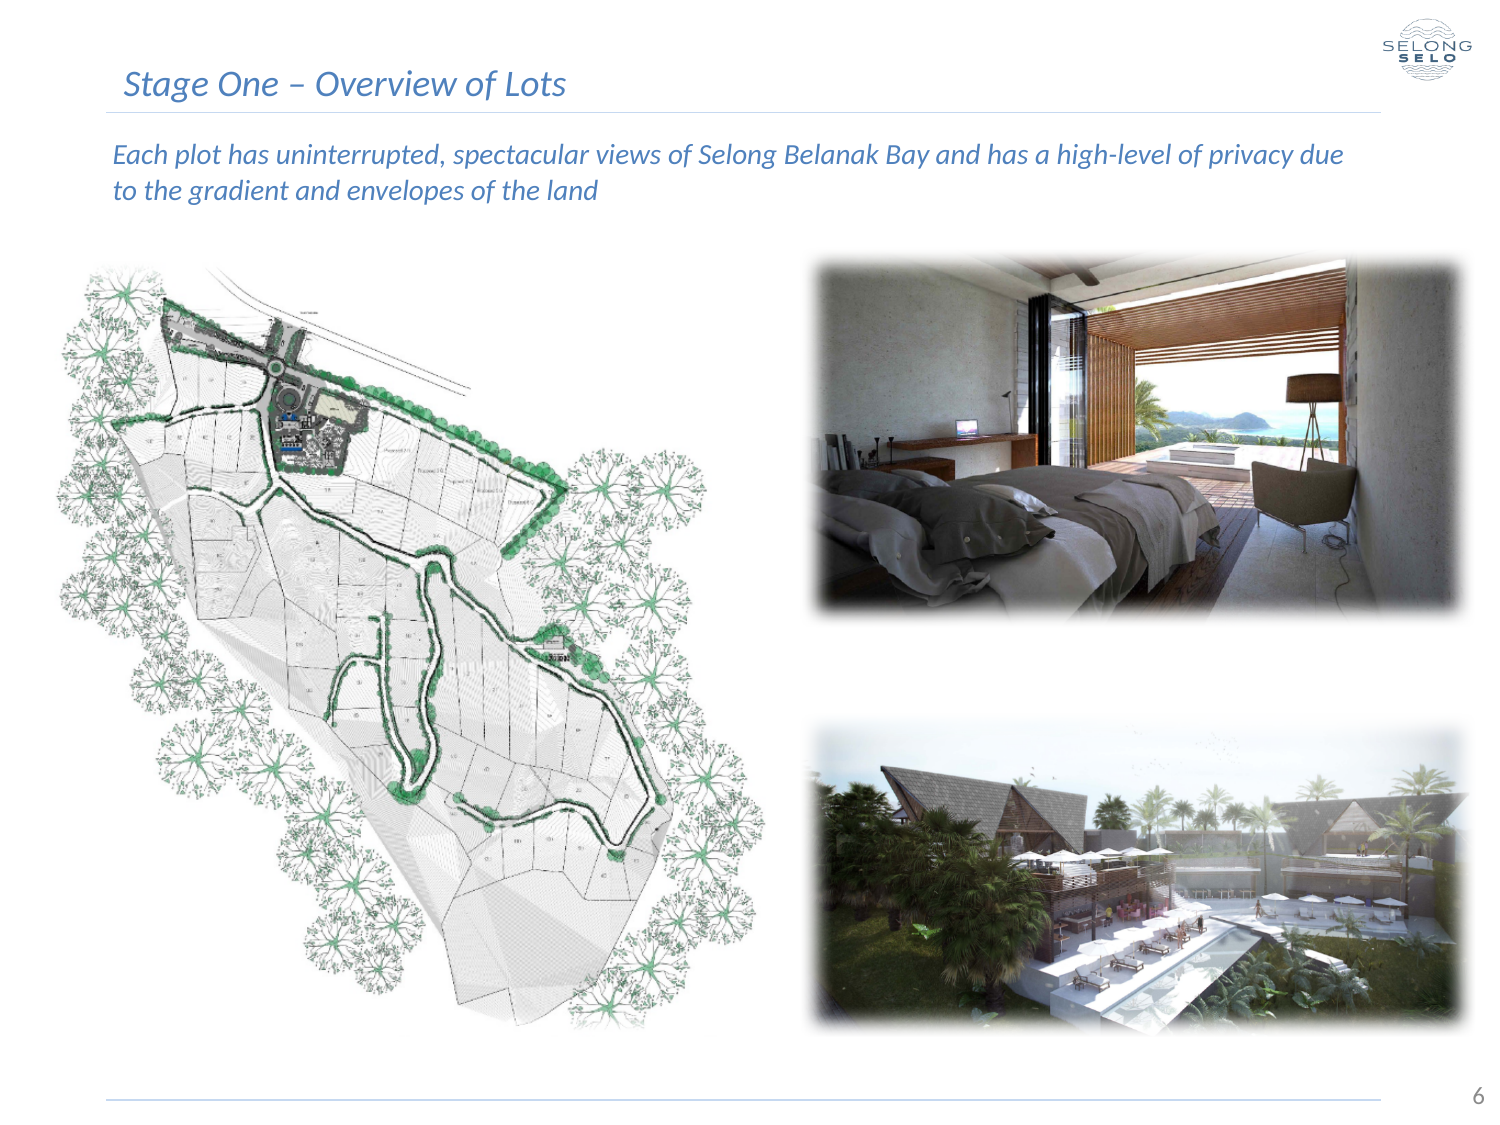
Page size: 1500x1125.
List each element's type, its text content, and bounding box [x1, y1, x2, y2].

picture [24, 246, 1477, 1038]
slide_number 6 [1149, 1065, 1500, 1125]
picture [1379, 8, 1476, 89]
text_box Stage One – Overview of Lots [108, 51, 582, 111]
text_box Each plot has uninterrupted, spectacular views of Selong Belanak Bay and has a high-level of privacy due to the gradient and envelopes of the land [112, 135, 1388, 199]
